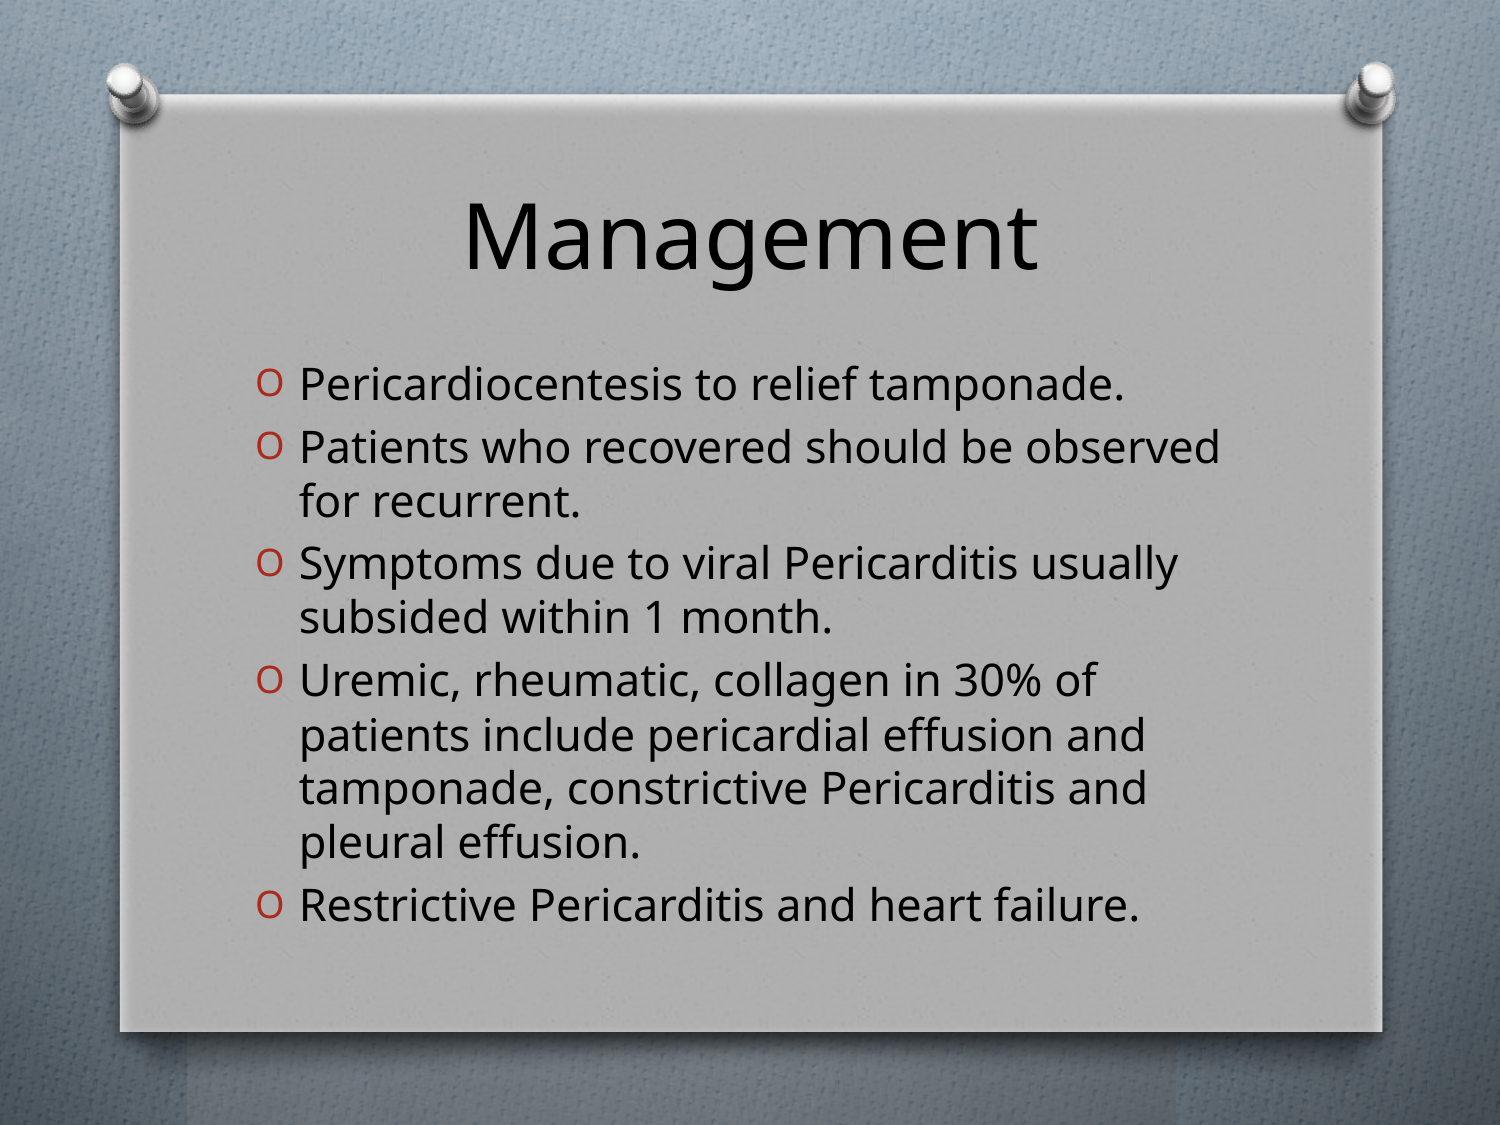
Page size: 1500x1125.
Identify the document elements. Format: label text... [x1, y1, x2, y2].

list Pericardiocentesis to relief tamponade. Patients who recovered should be observed for recurrent. Symptoms due to viral Pericarditis usually subsided within 1 month. Uremic, rheumatic, collagen in 30% of patients include pericardial effusion and tamponade, constrictive Pericarditis and pleural effusion. Restrictive Pericarditis and heart failure. [240, 347, 1257, 939]
picture [1317, 35, 1439, 156]
title Management [179, 134, 1323, 332]
picture [75, 29, 198, 153]
